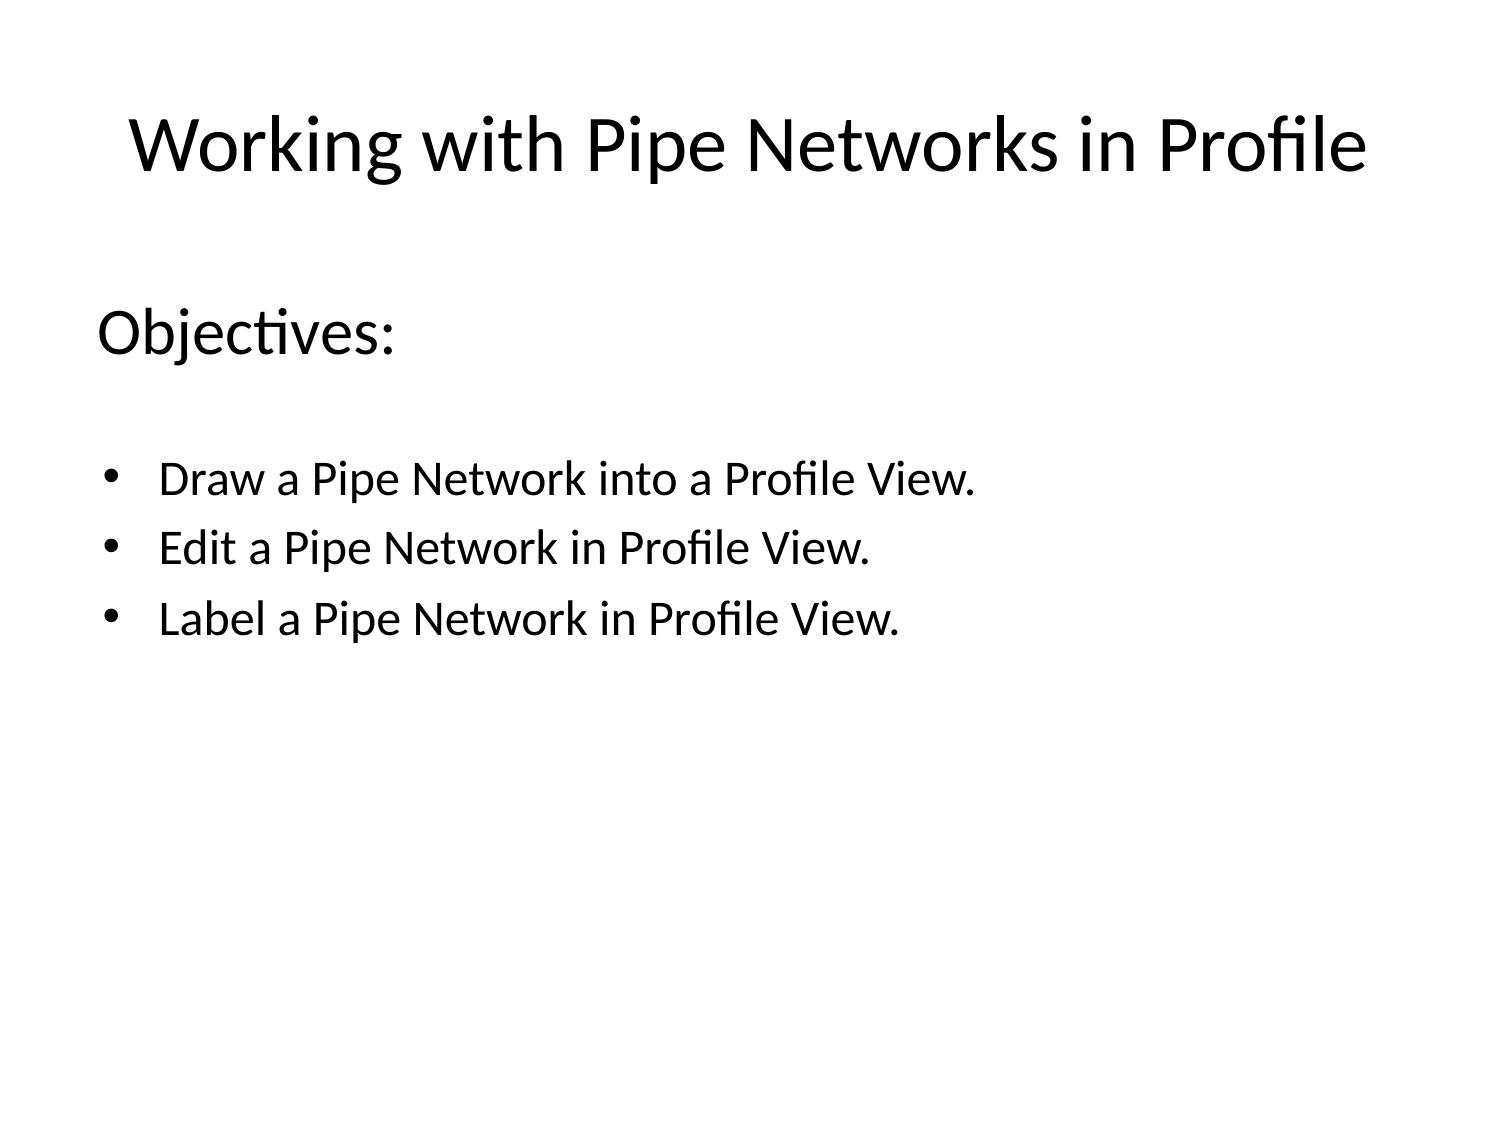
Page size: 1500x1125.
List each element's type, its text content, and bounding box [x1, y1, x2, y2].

title Working with Pipe Networks in Profile [75, 45, 1425, 233]
text_box Objectives: [37, 262, 413, 375]
list Draw a Pipe Network into a Profile View. Edit a Pipe Network in Profile View. Label a Pipe Network in Profile View. [87, 437, 1425, 1013]
